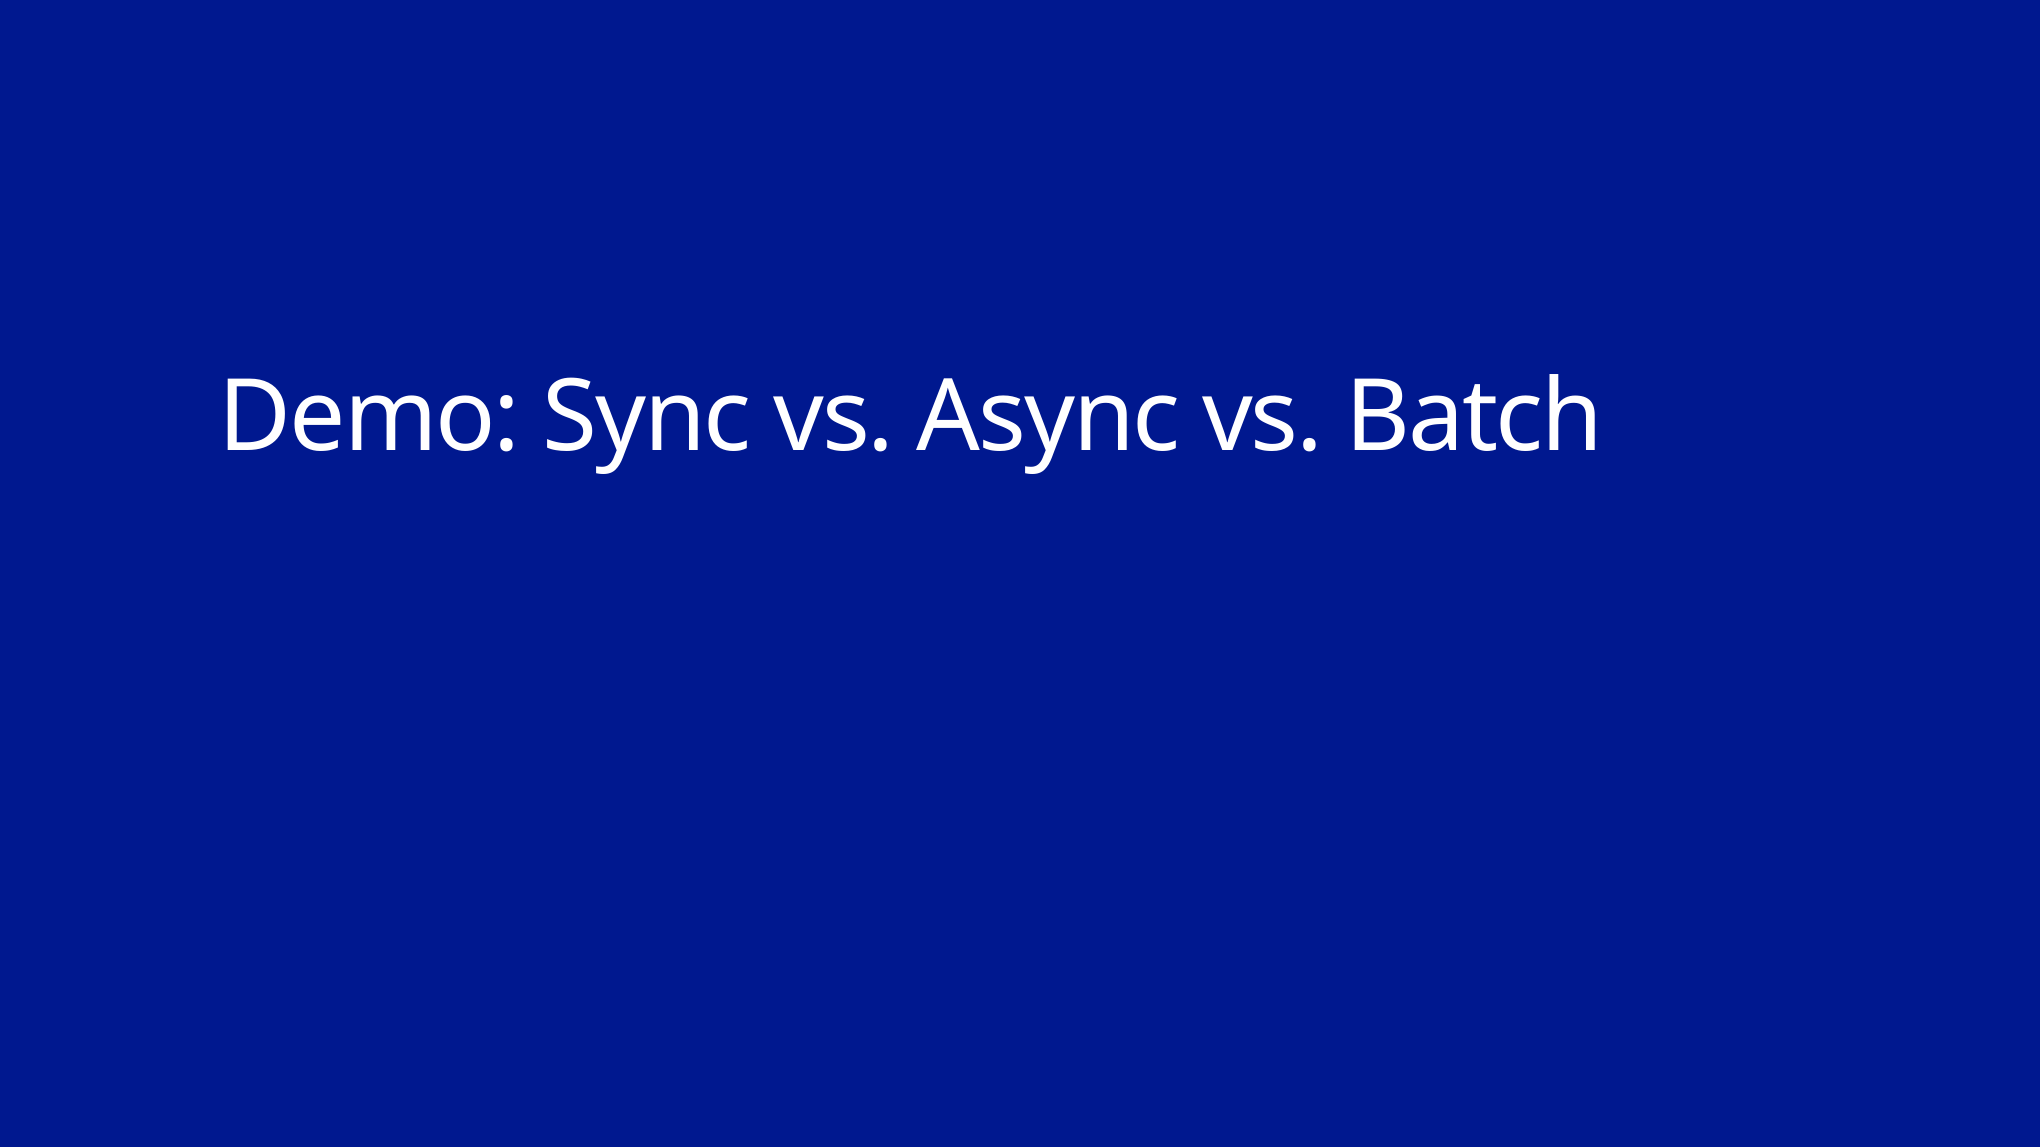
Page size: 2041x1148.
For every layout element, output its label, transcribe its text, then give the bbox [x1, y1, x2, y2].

title Demo: Sync vs. Async vs. Batch [195, 348, 1846, 649]
